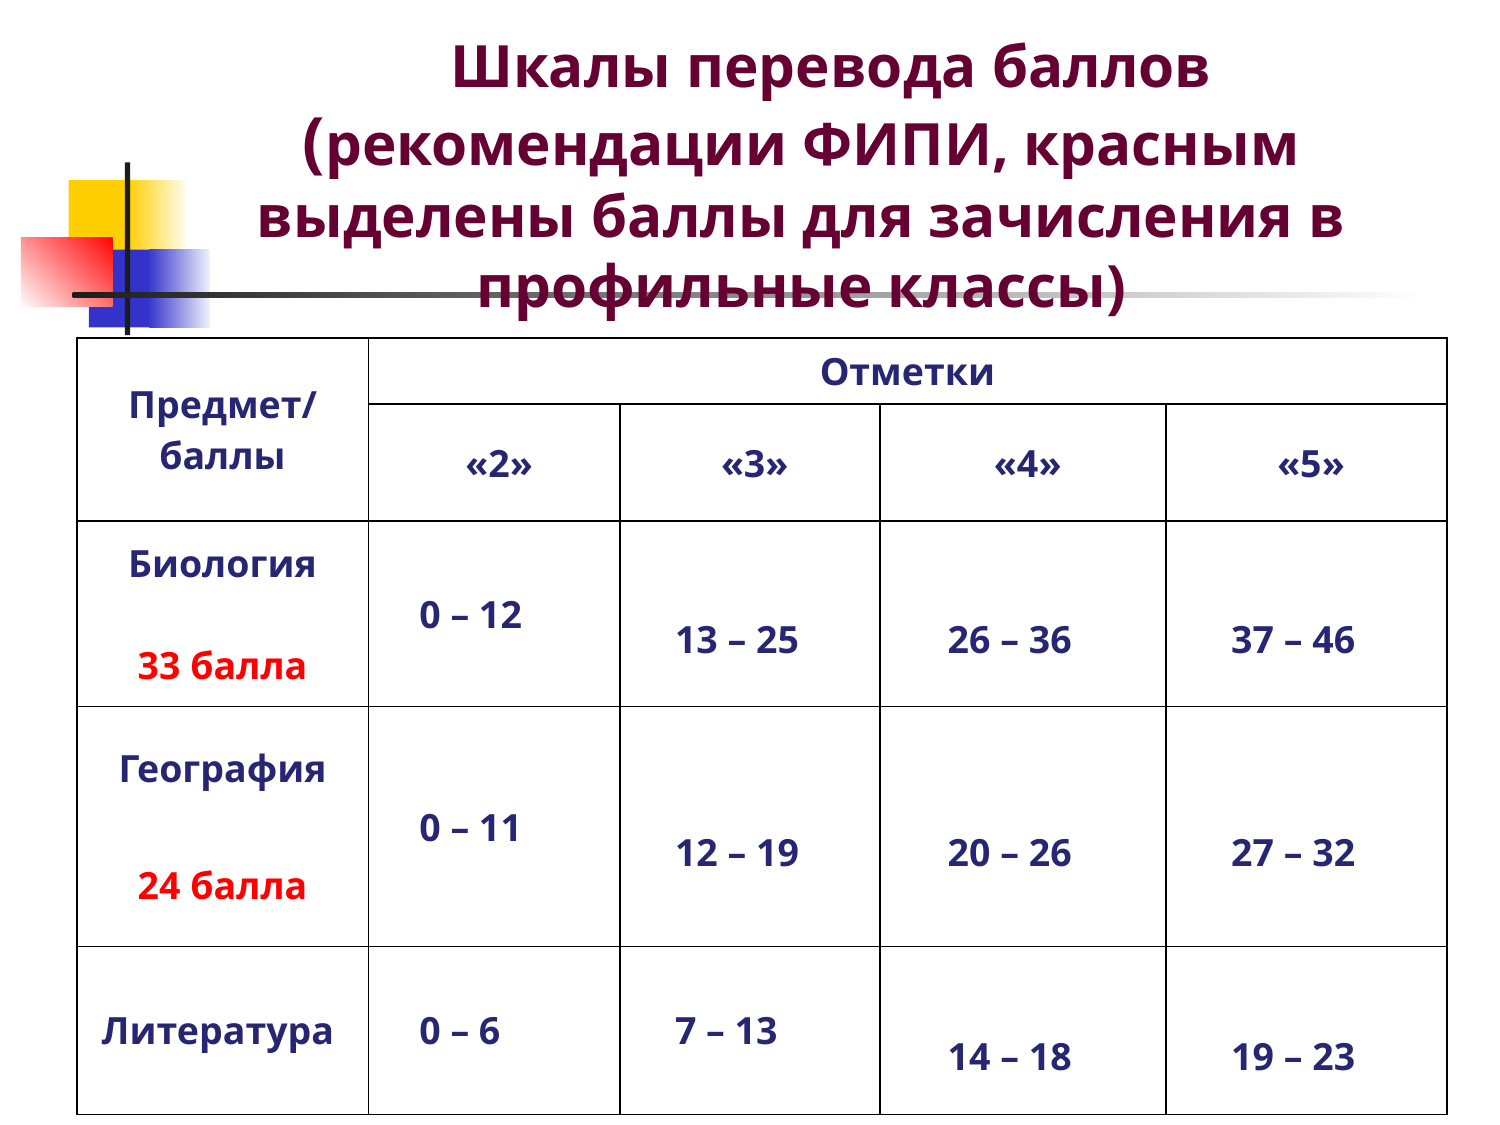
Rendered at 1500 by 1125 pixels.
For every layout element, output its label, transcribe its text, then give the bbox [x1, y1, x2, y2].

table_cell 37 – 46 [1167, 522, 1446, 706]
table_cell «2» [369, 405, 619, 520]
table_cell «5» [1167, 405, 1446, 520]
table_cell 0 – 6 [369, 947, 619, 1114]
table_cell 7 – 13 [621, 947, 879, 1114]
table_cell 27 – 32 [1167, 707, 1446, 946]
table_cell 14 – 18 [881, 947, 1165, 1114]
table_cell «3» [621, 405, 879, 520]
title Шкалы перевода баллов (рекомендации ФИПИ, красным выделены баллы для зачисления в профильные классы) [164, 78, 1439, 270]
table_cell 0 – 12 [369, 522, 619, 706]
table_cell 26 – 36 [881, 522, 1165, 706]
table_cell Литература [78, 947, 368, 1114]
table_cell Биология 33 балла [78, 522, 368, 706]
table_cell «4» [881, 405, 1165, 520]
table_cell 19 – 23 [1167, 947, 1446, 1114]
table_cell 12 – 19 [621, 707, 879, 946]
table_cell 0 – 11 [369, 707, 619, 946]
table_header Предмет/ баллы [78, 339, 368, 520]
table_cell 20 – 26 [881, 707, 1165, 946]
table_cell География 24 балла [78, 707, 368, 946]
table_cell 13 – 25 [621, 522, 879, 706]
table_header Отметки [369, 339, 1446, 403]
